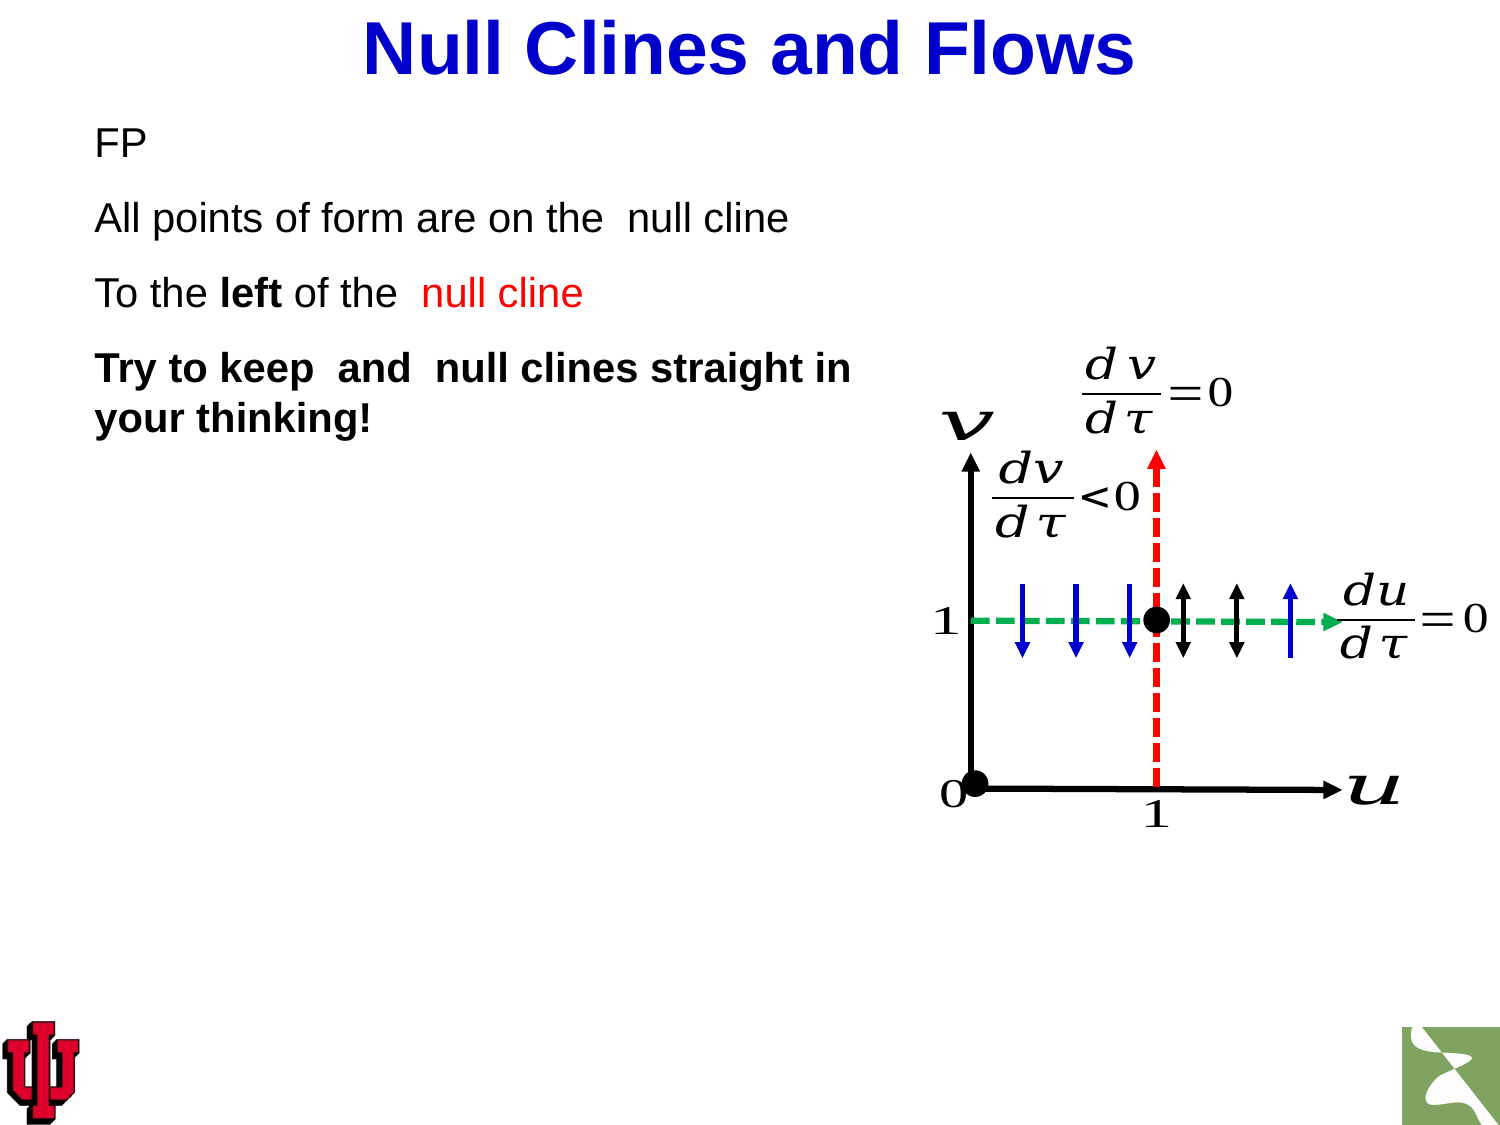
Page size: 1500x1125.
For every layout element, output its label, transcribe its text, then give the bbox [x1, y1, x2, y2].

picture [1402, 1027, 1500, 1125]
picture [0, 1020, 80, 1125]
title Null Clines and Flows [0, 0, 1500, 90]
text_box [929, 341, 1490, 838]
